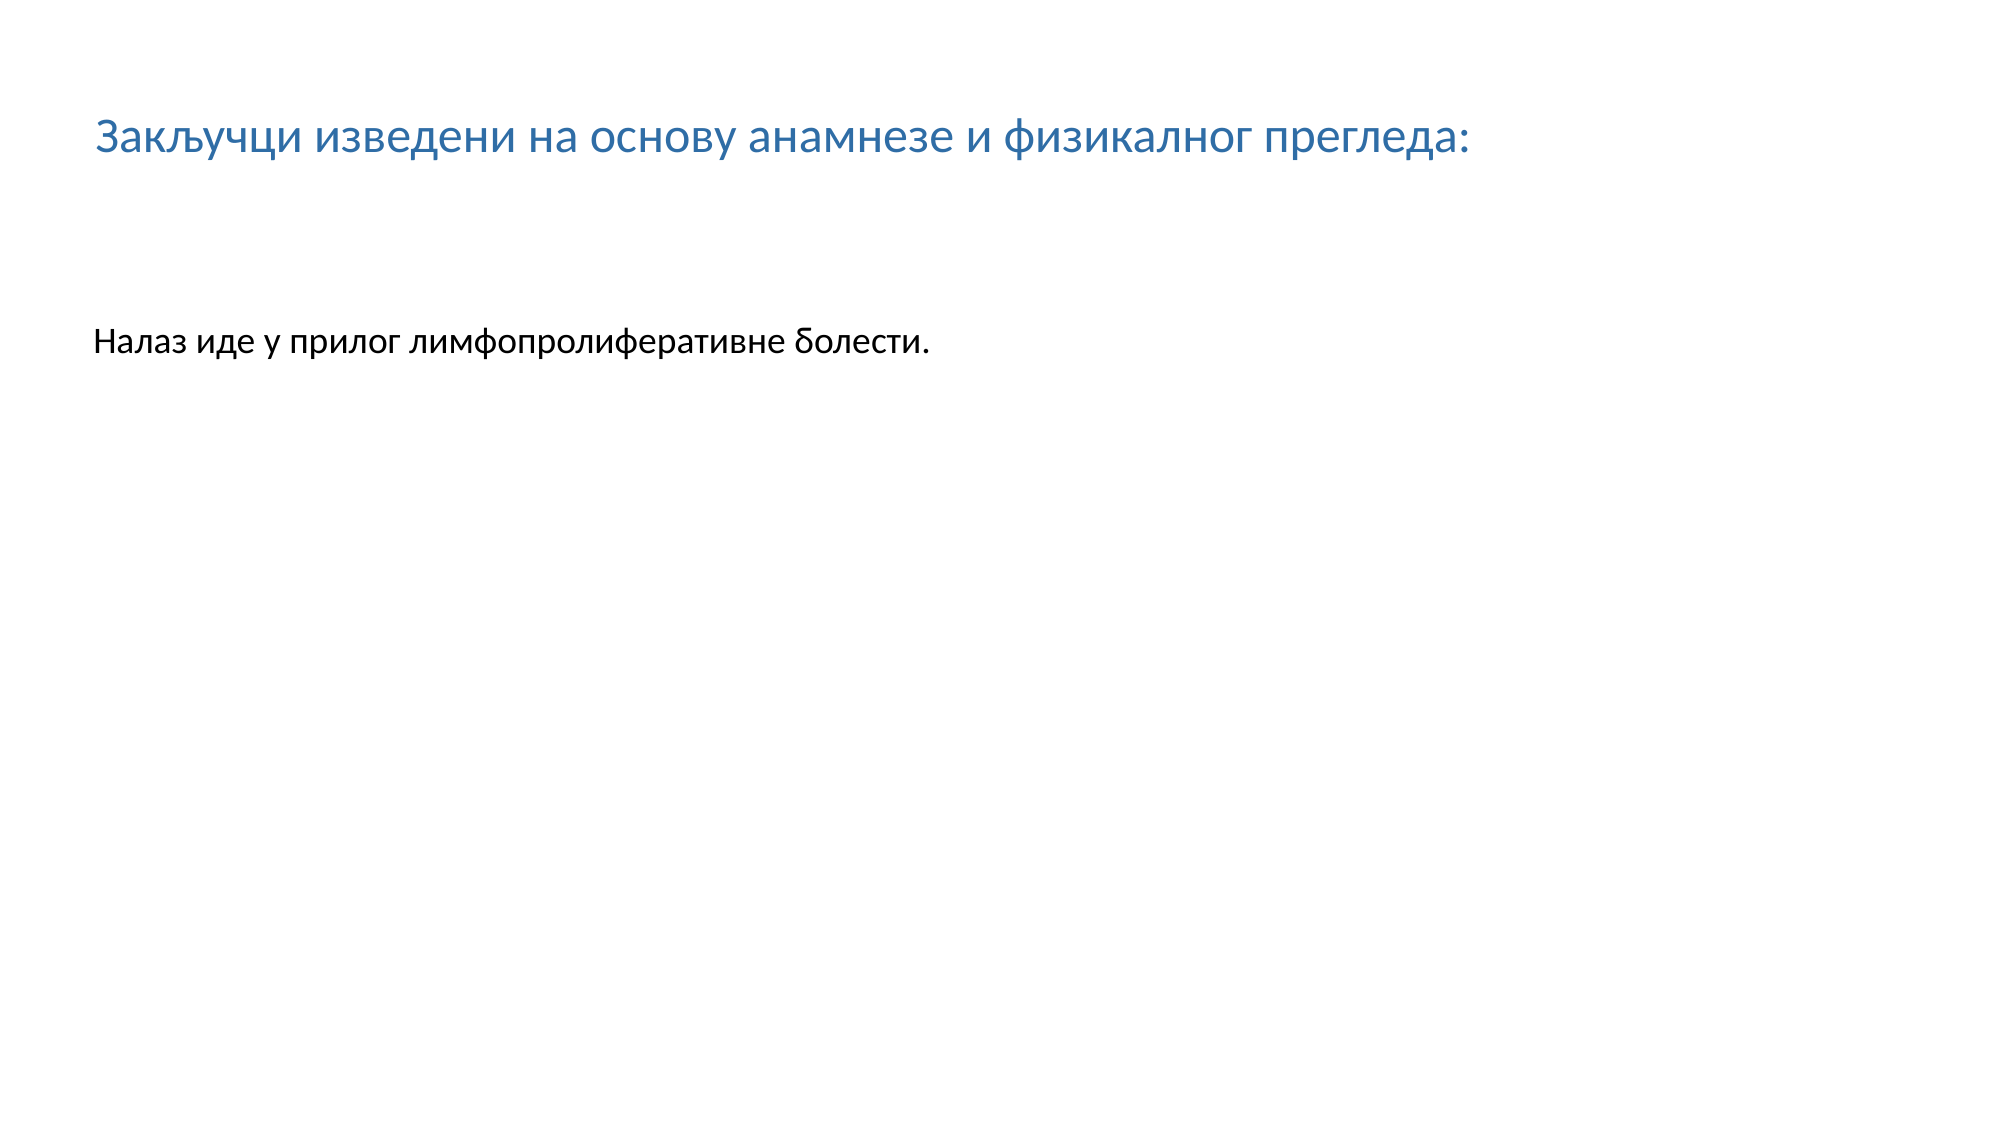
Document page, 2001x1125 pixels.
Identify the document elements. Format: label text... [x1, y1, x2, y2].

text_box Закључци изведени на основу анамнезе и физикалног прегледа: [80, 95, 1488, 171]
text_box Налаз иде у прилог лимфопролиферативне болести. [78, 308, 947, 368]
